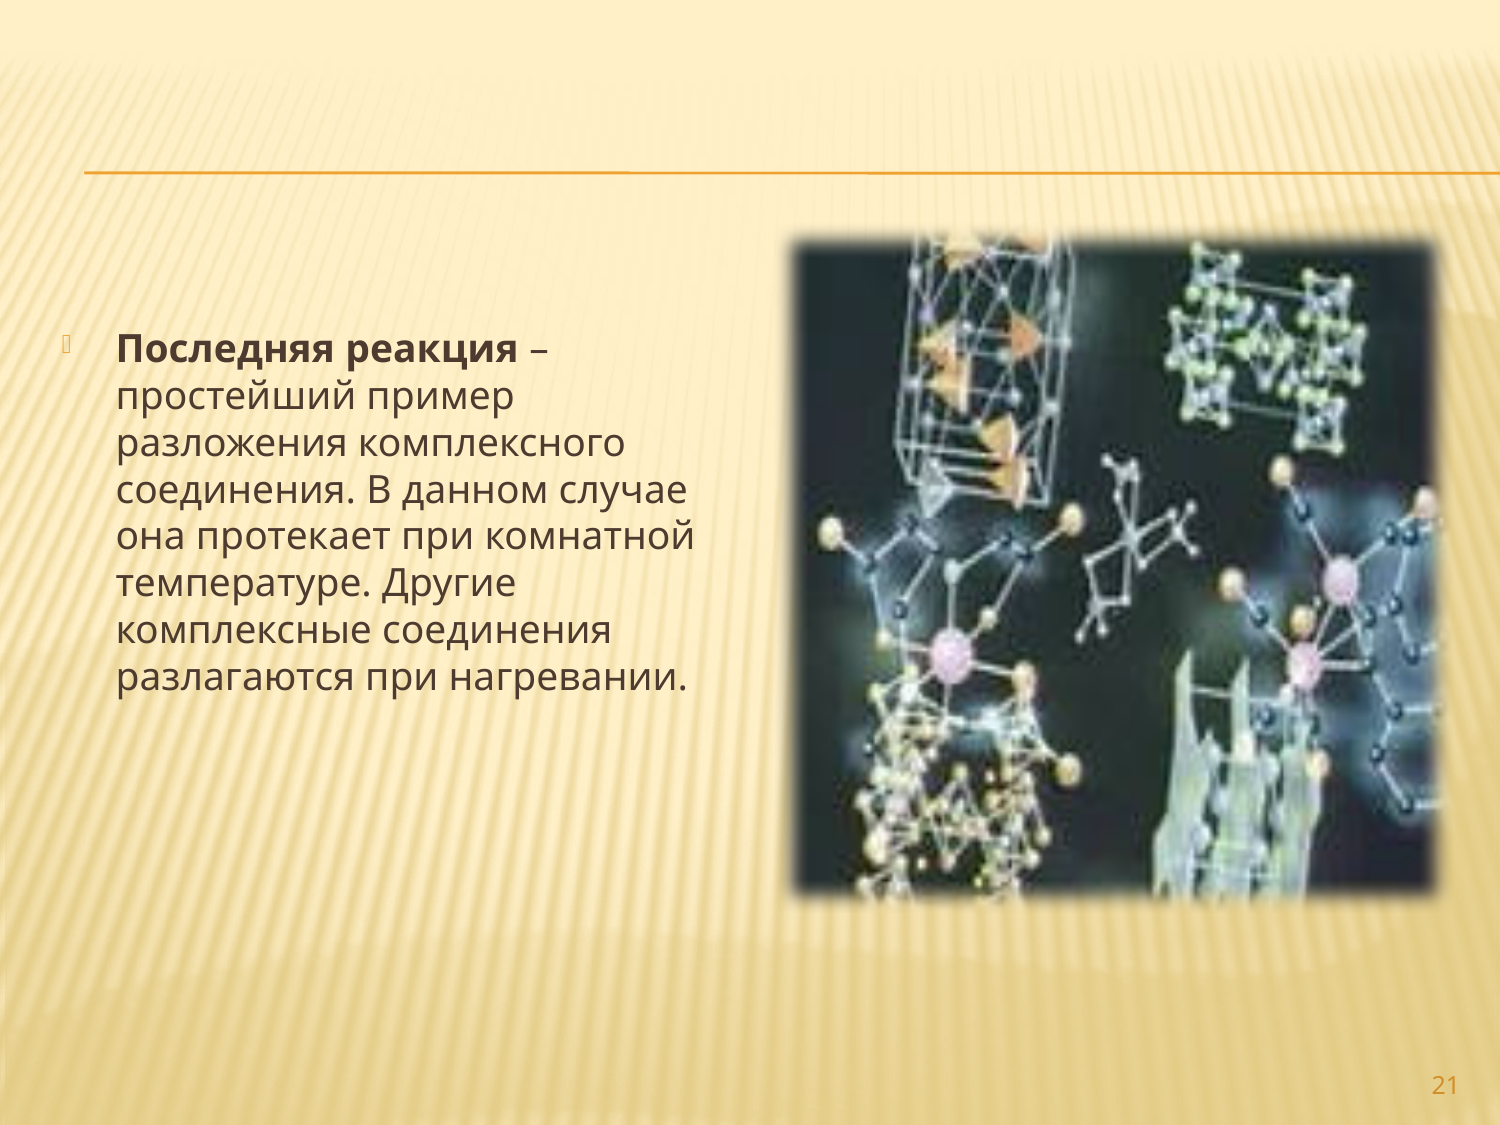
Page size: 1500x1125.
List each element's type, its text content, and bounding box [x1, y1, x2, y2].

list Последняя реакция – простейший пример разложения комплексного соединения. В данном случае она протекает при комнатной температуре. Другие комплексные соединения разлагаются при нагревании. [46, 316, 735, 716]
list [773, 222, 1454, 915]
slide_number 21 [1350, 1062, 1475, 1103]
